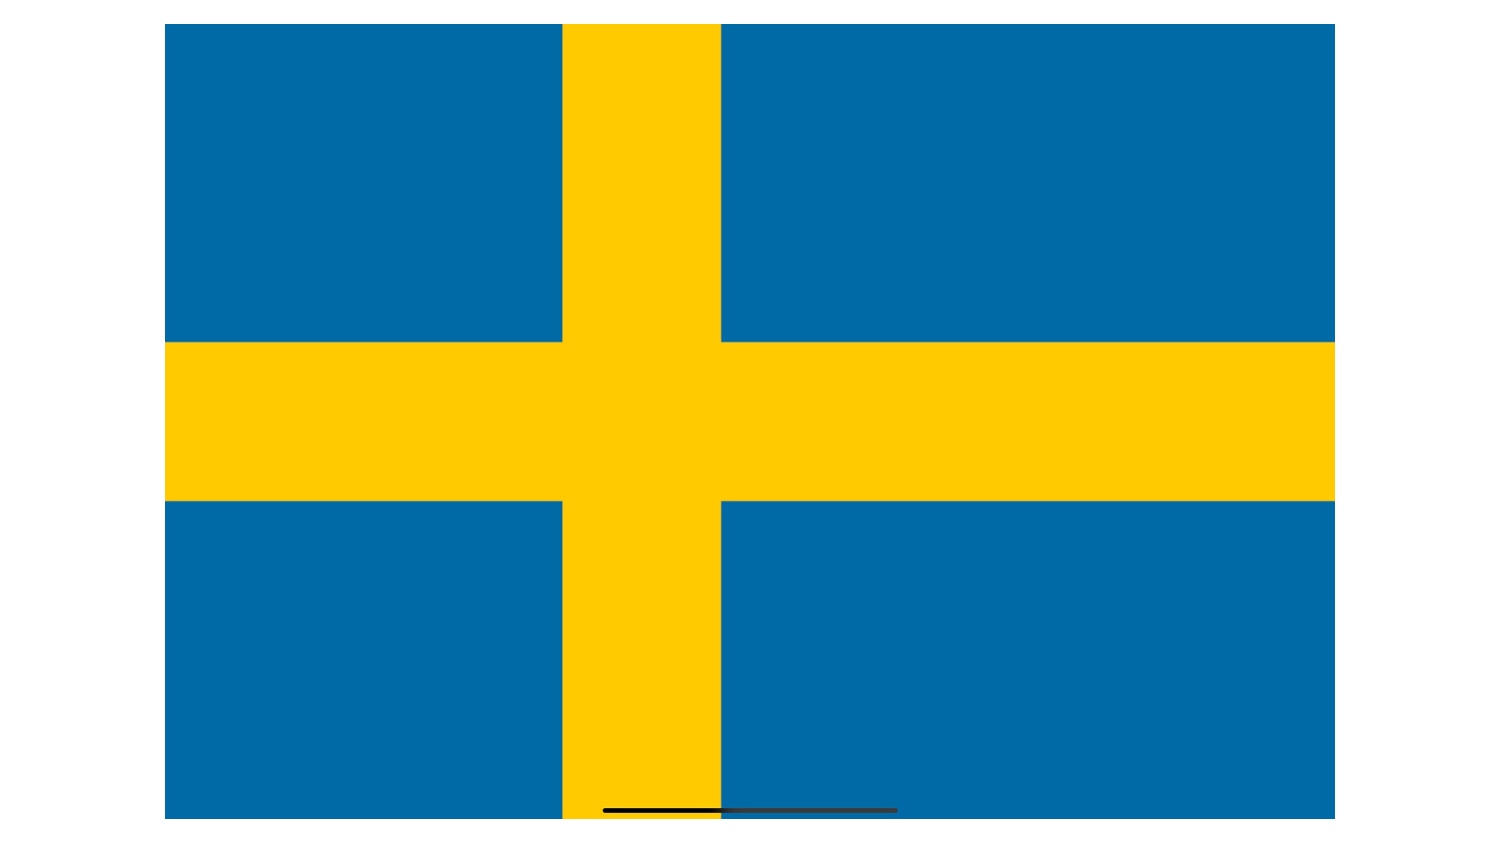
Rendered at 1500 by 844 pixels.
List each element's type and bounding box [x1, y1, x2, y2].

picture [164, 24, 1335, 819]
